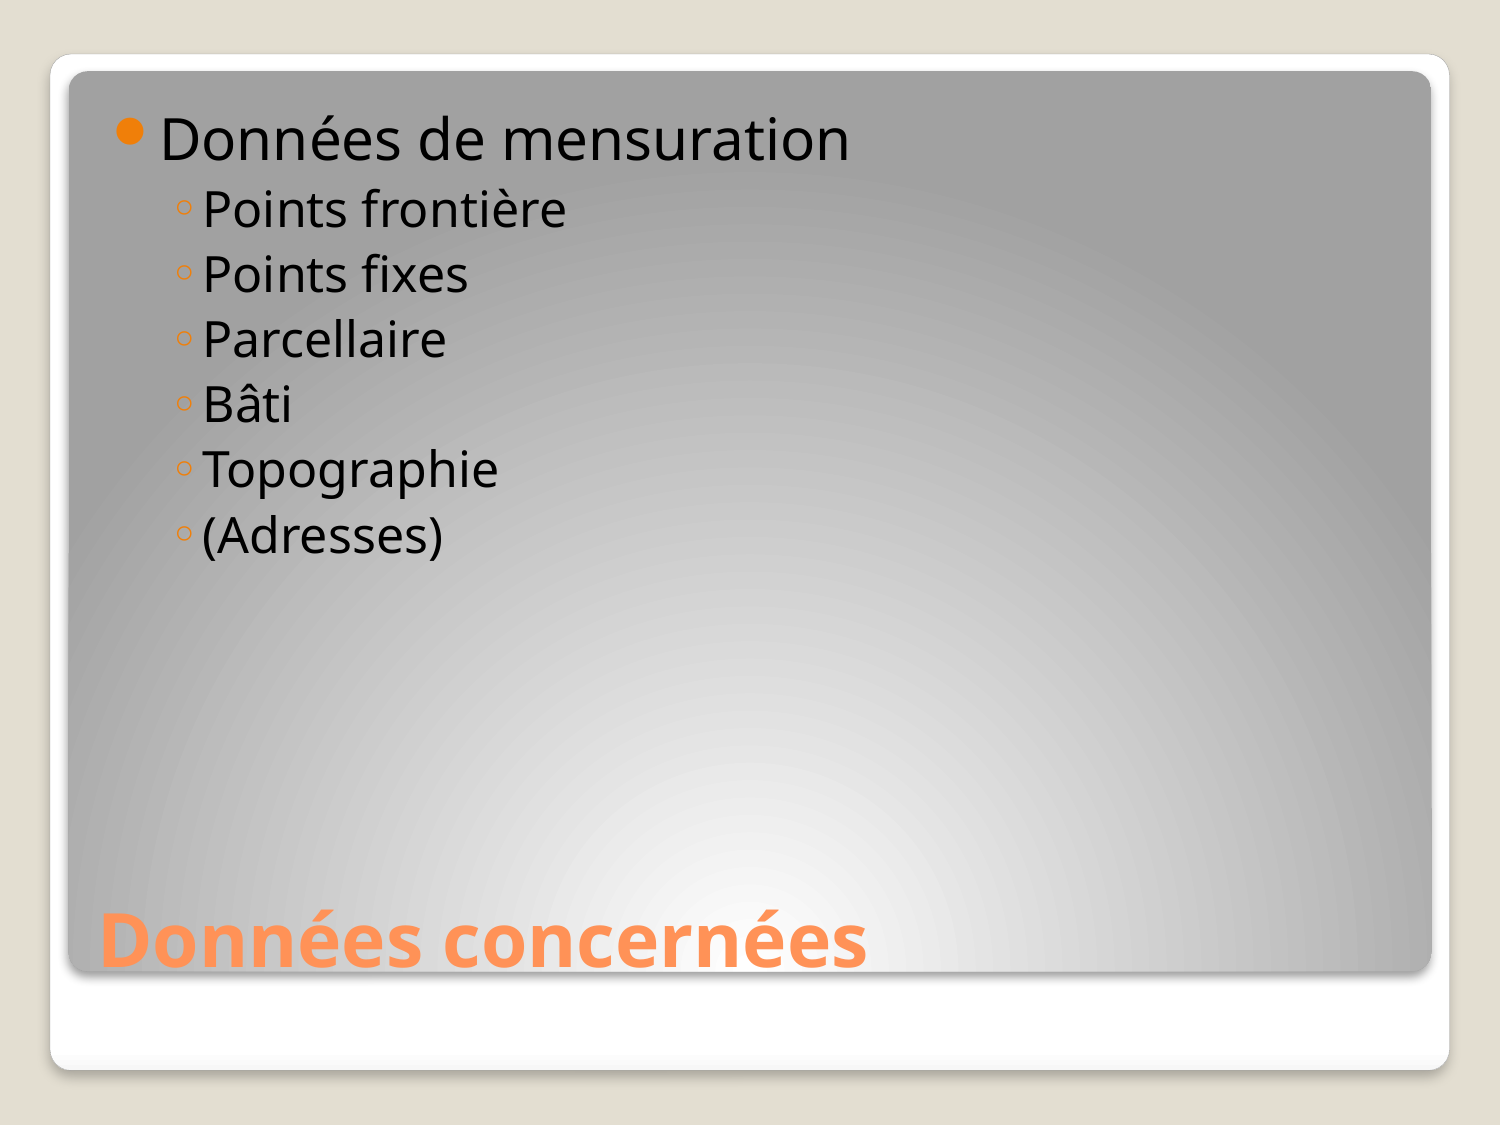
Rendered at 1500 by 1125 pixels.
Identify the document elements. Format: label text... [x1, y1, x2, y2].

list Données de mensuration Points frontière Points fixes Parcellaire Bâti Topographie (Adresses) [82, 86, 1425, 774]
title Données concernées [82, 817, 1425, 990]
